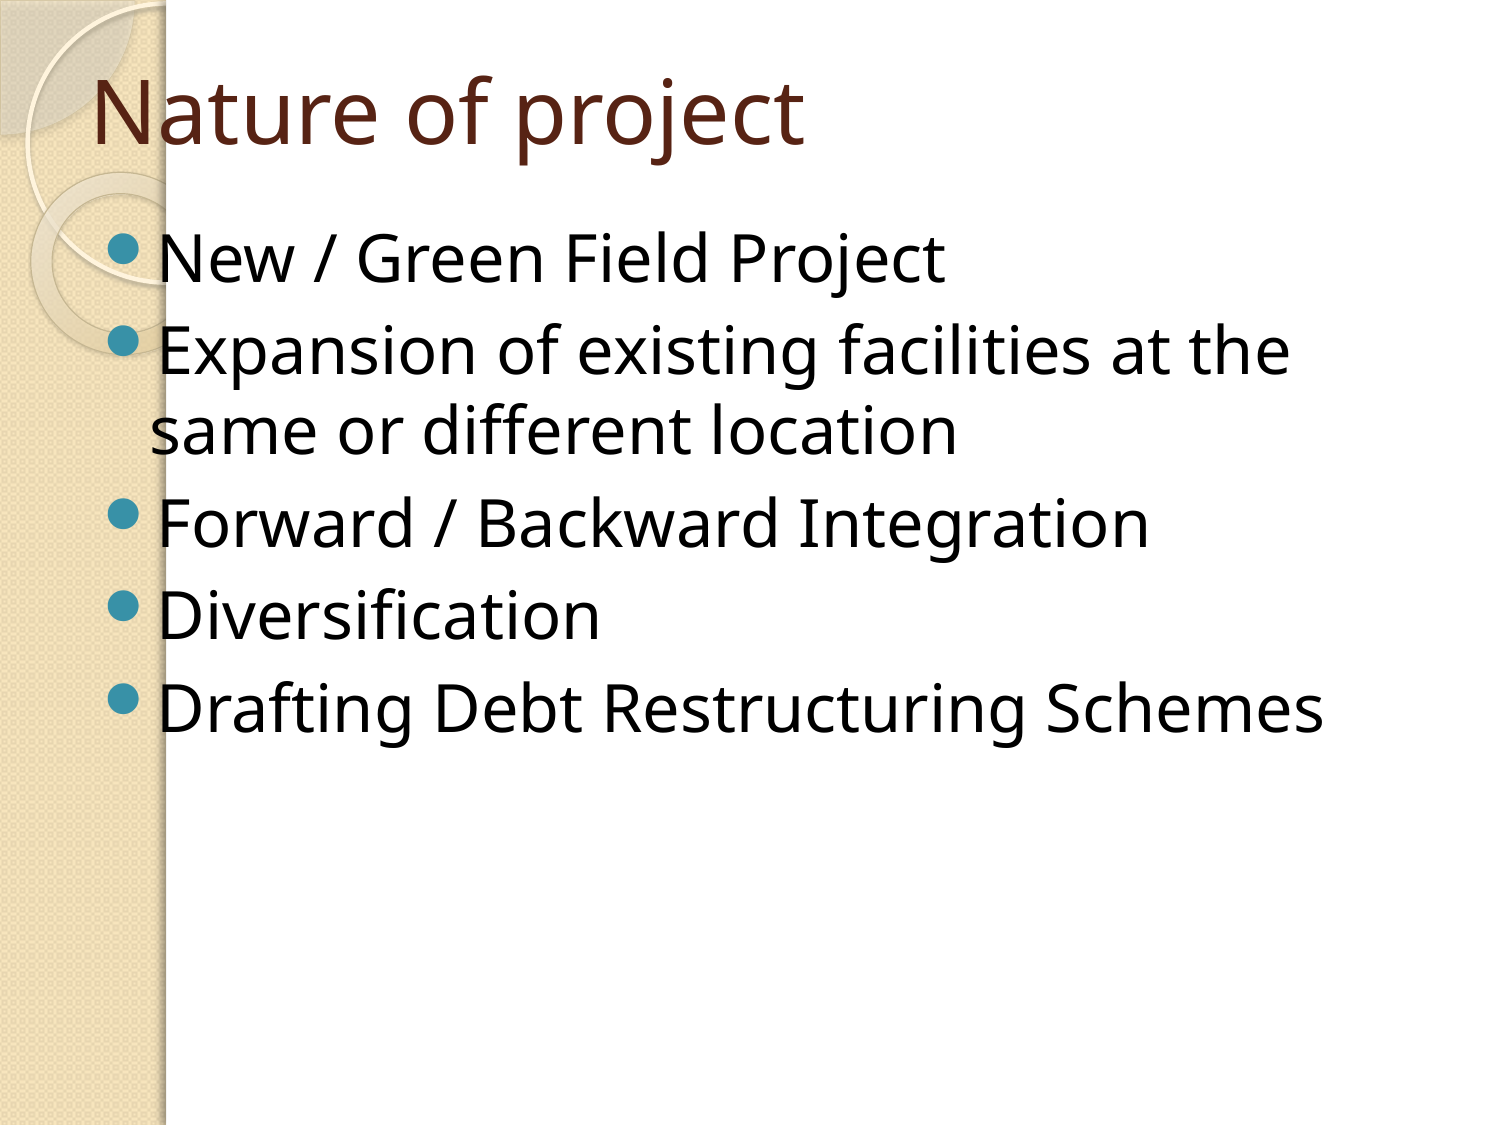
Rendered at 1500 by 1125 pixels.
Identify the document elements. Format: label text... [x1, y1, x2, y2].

list New / Green Field Project Expansion of existing facilities at the same or different location Forward / Backward Integration Diversification Drafting Debt Restructuring Schemes [75, 208, 1425, 1083]
title Nature of project [75, 45, 1425, 173]
